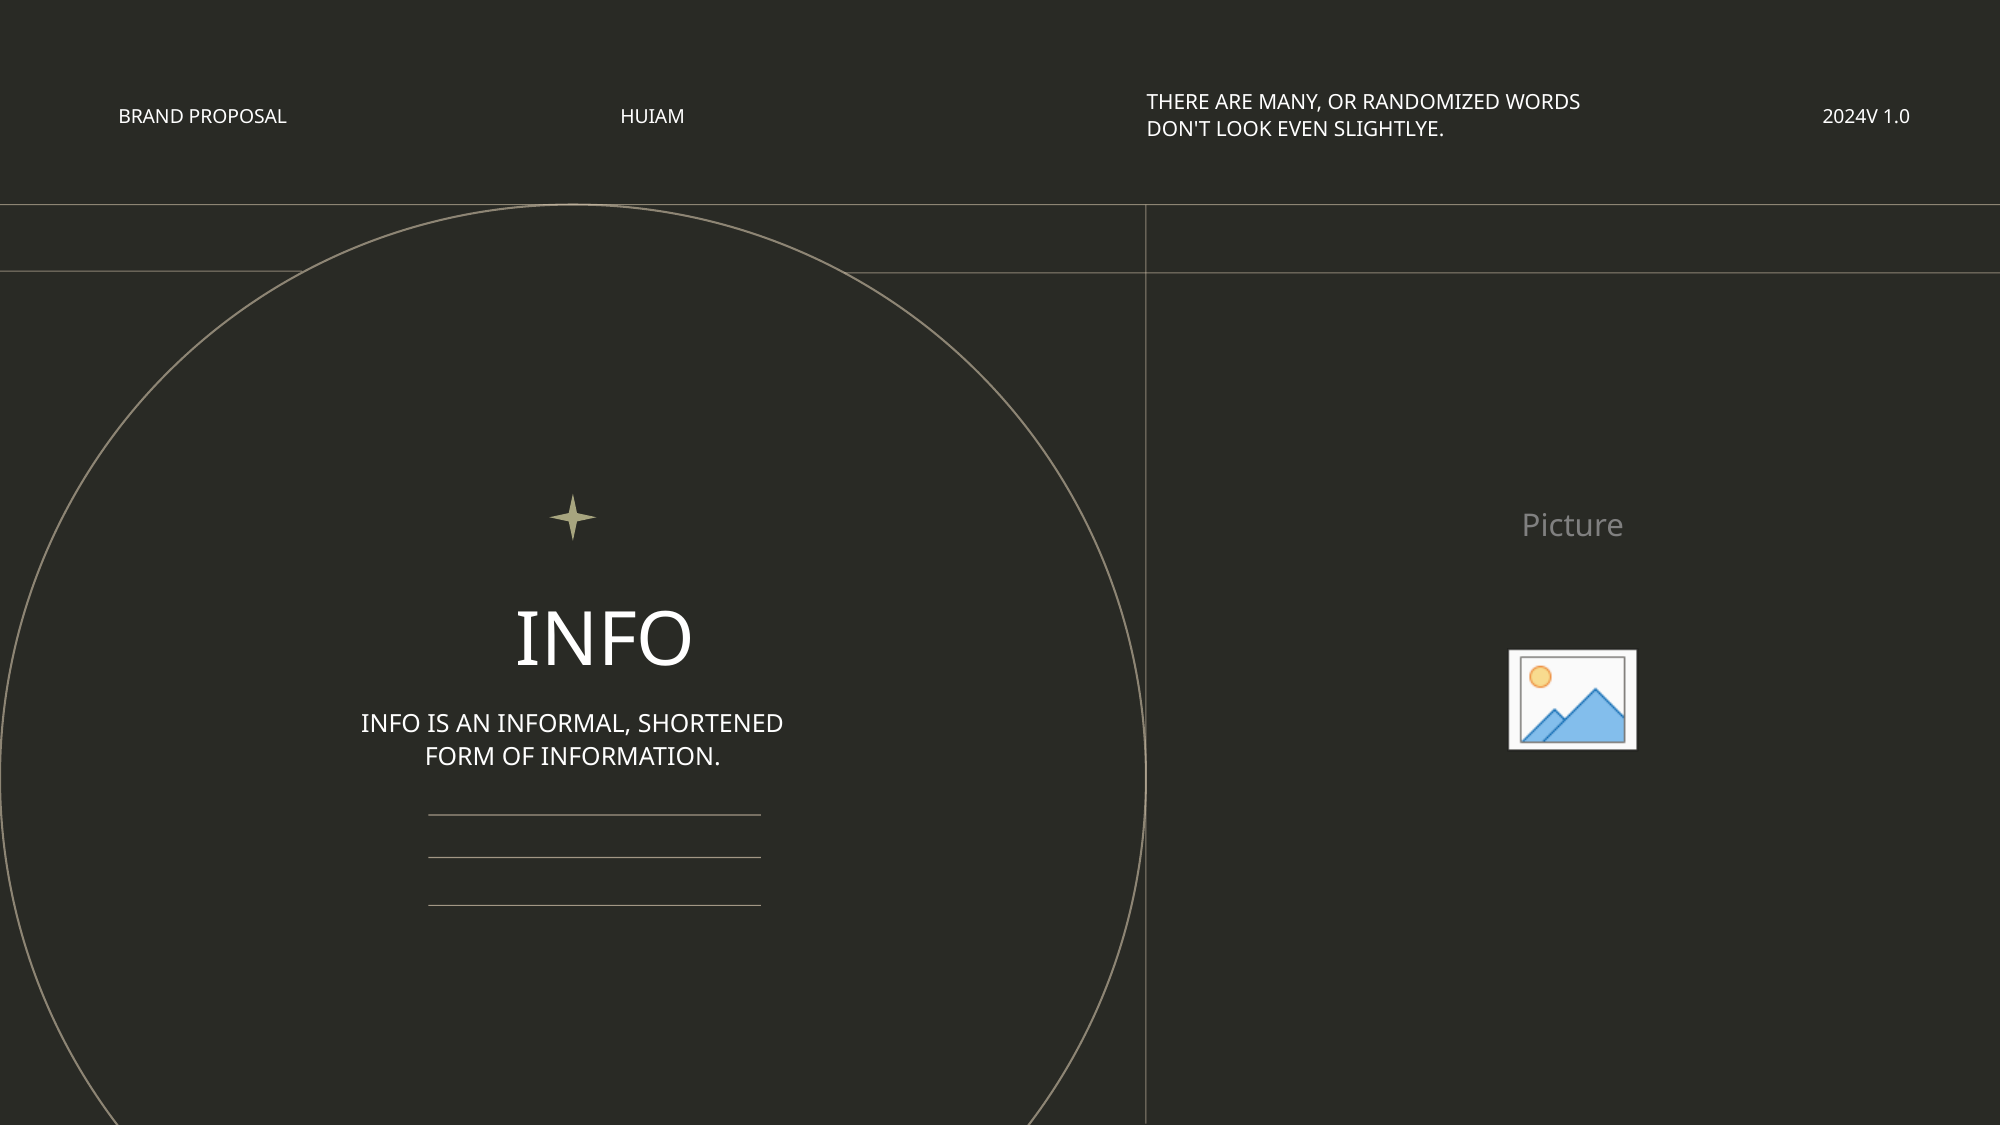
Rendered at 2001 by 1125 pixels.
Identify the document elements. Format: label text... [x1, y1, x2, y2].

text_box THERE ARE MANY, OR RANDOMIZED WORDS DON'T LOOK EVEN SLIGHTLYE. [1131, 78, 1639, 148]
text_box INFO [403, 558, 808, 688]
text_box [0, 205, 1145, 1125]
picture [1417, 497, 1729, 902]
text_box BRAND PROPOSAL [103, 92, 379, 148]
text_box 2024V 1.0 [1773, 92, 1930, 148]
text_box [549, 493, 597, 542]
text_box INFO IS AN INFORMAL, SHORTENED FORM OF INFORMATION. [336, 696, 810, 778]
text_box HUIAM [605, 92, 881, 148]
